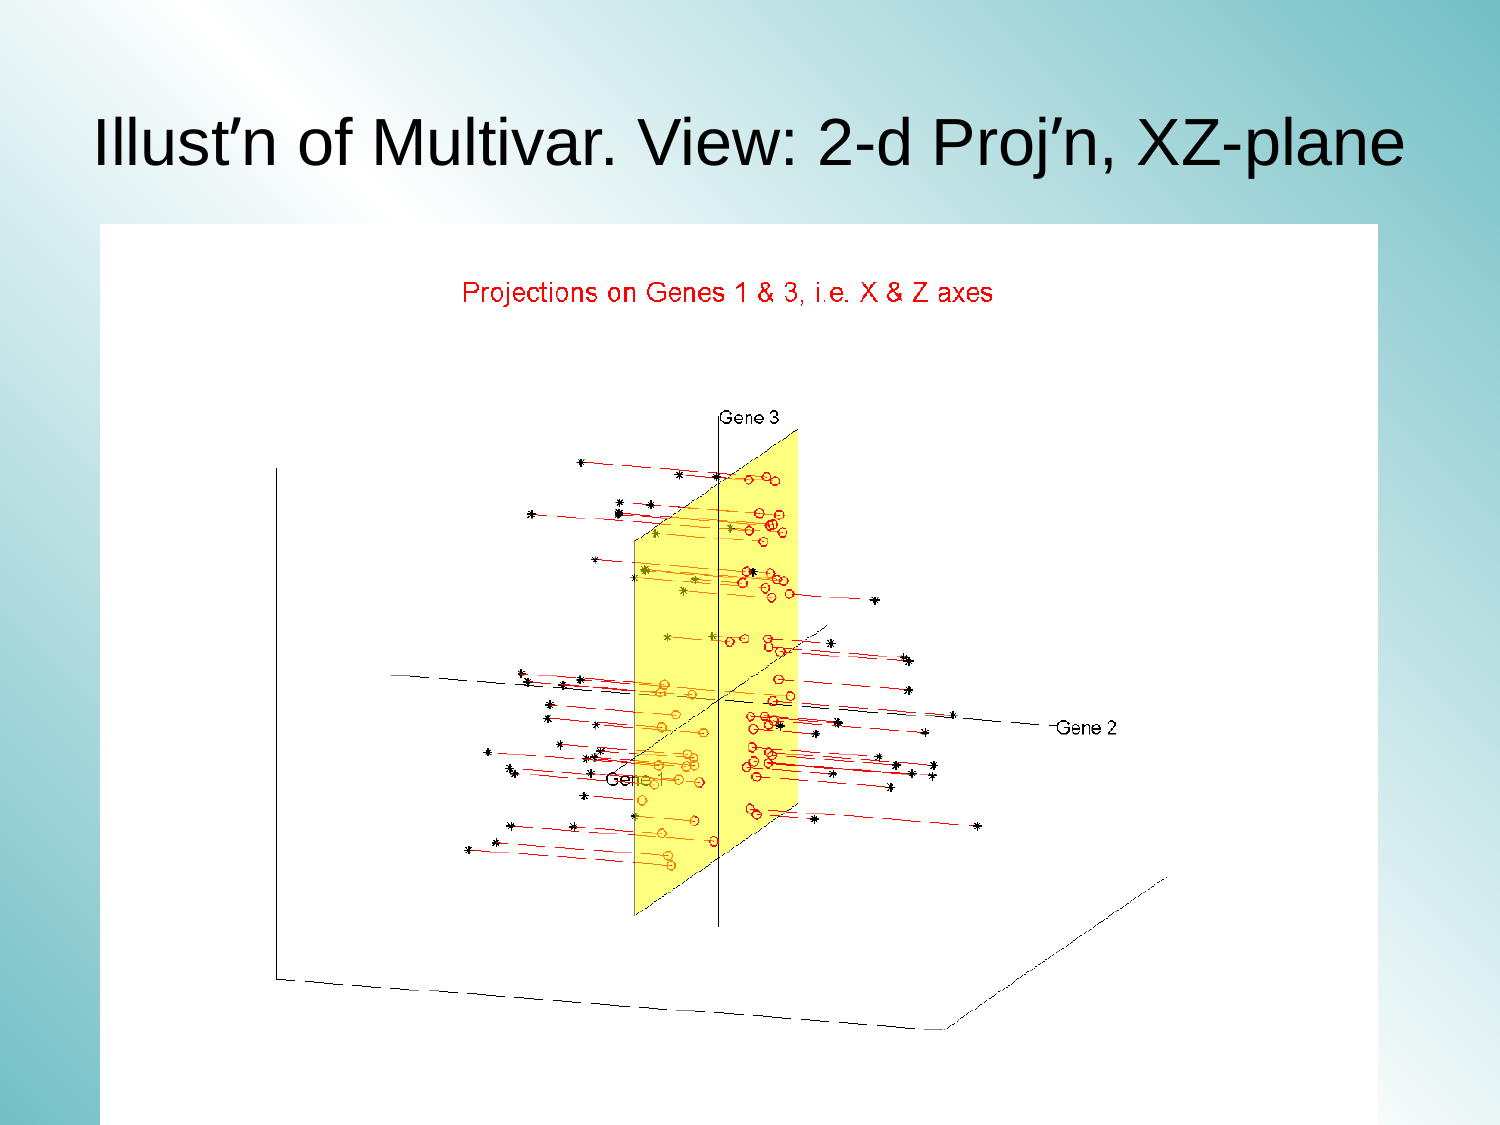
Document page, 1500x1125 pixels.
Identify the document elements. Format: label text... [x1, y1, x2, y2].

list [99, 224, 1378, 1125]
title Illust’n of Multivar. View: 2-d Proj’n, XZ-plane [75, 45, 1425, 233]
